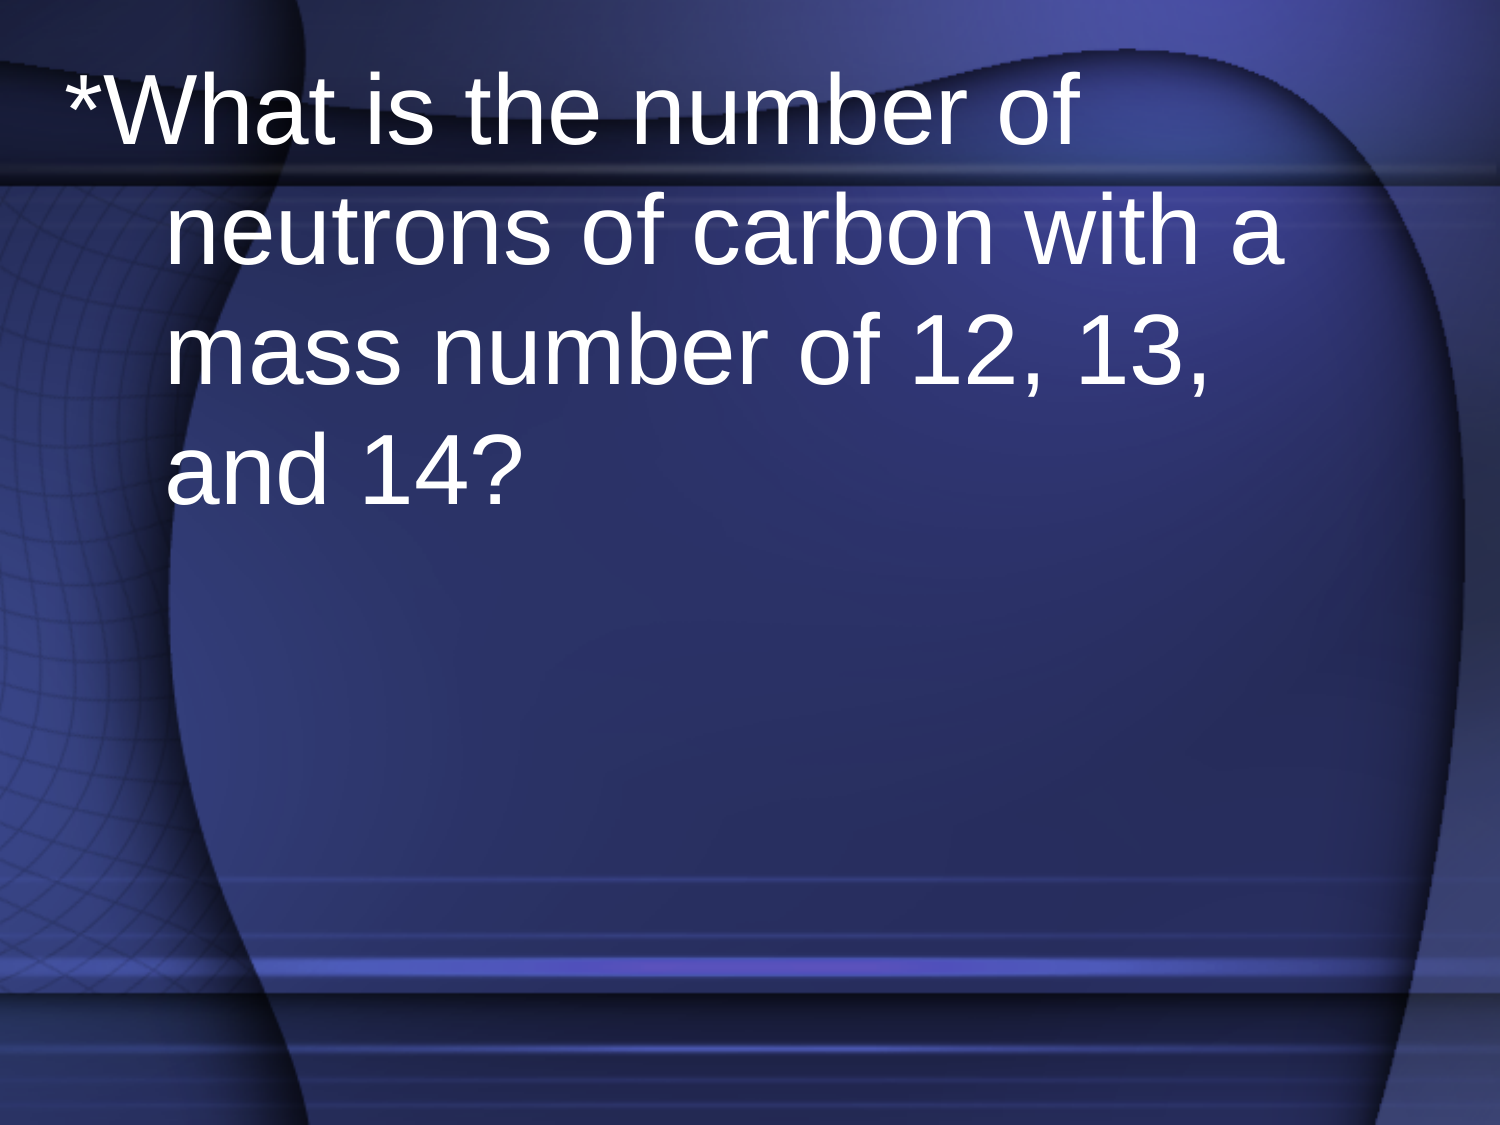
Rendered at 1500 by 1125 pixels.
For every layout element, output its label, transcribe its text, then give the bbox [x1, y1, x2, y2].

picture [0, 0, 1500, 1125]
text_box *What is the number of neutrons of carbon with a mass number of 12, 13, and 14? [49, 37, 1413, 532]
